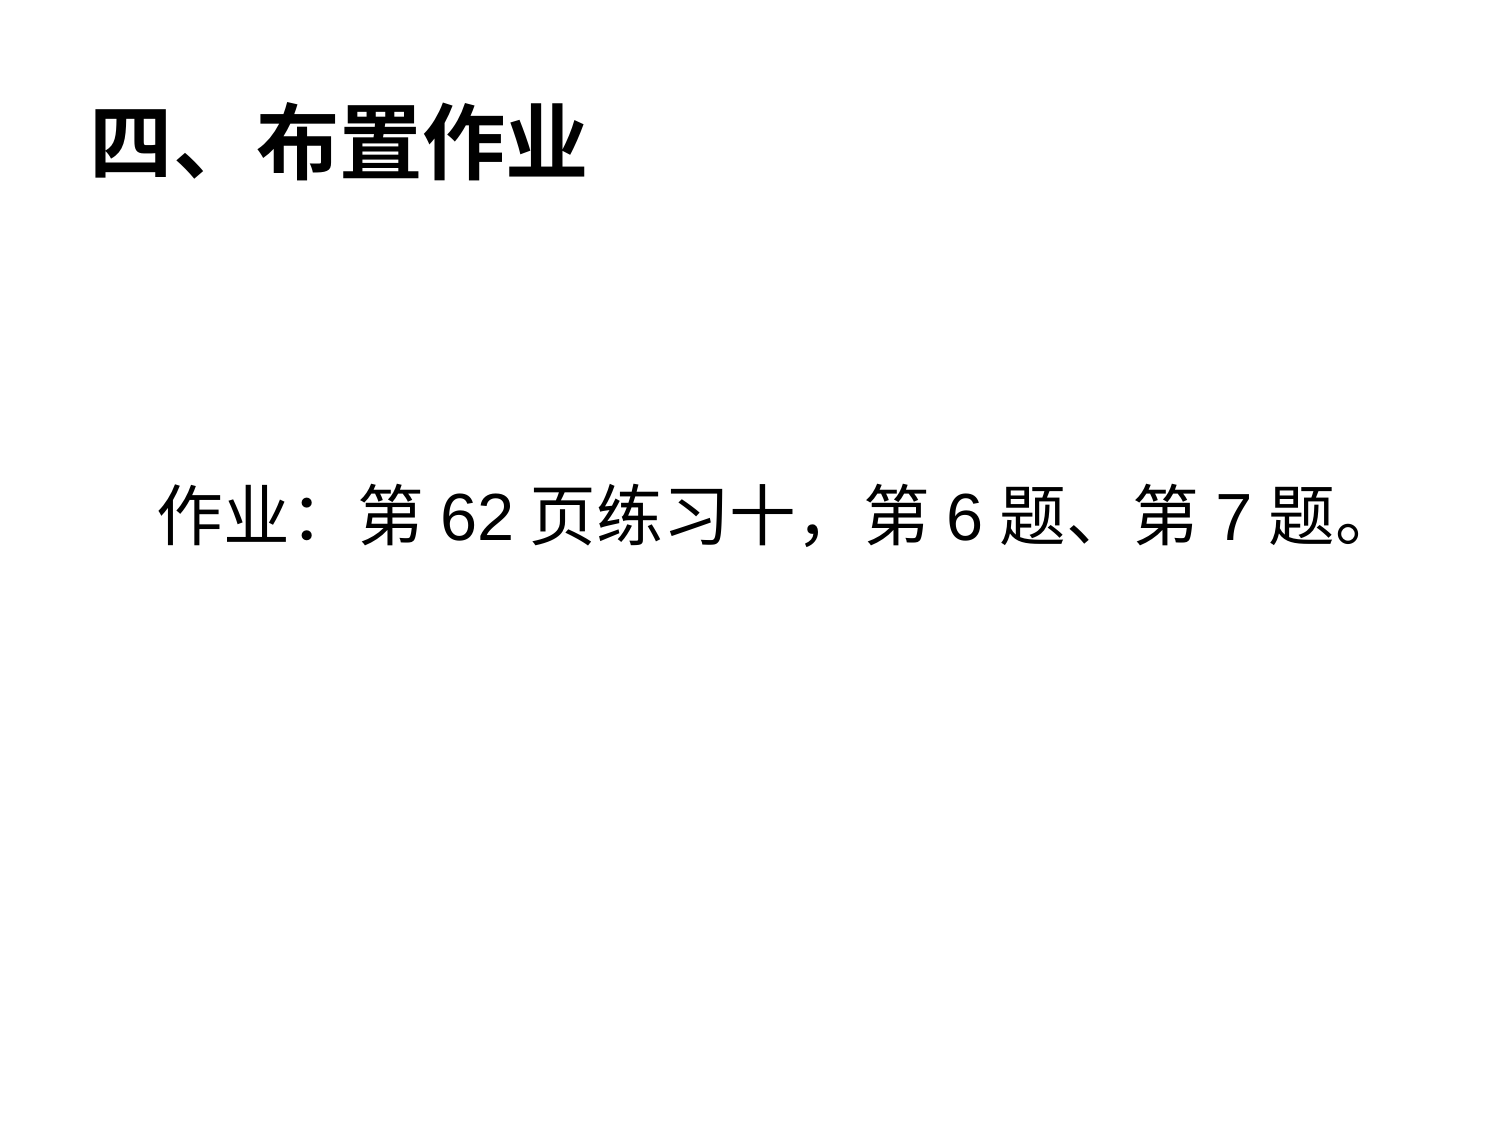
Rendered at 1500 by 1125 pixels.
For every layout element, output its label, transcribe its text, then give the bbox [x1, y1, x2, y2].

text_box 四、布置作业 [74, 70, 1081, 211]
text_box 作业：第62页练习十，第6题、第7题。 [142, 444, 1376, 584]
